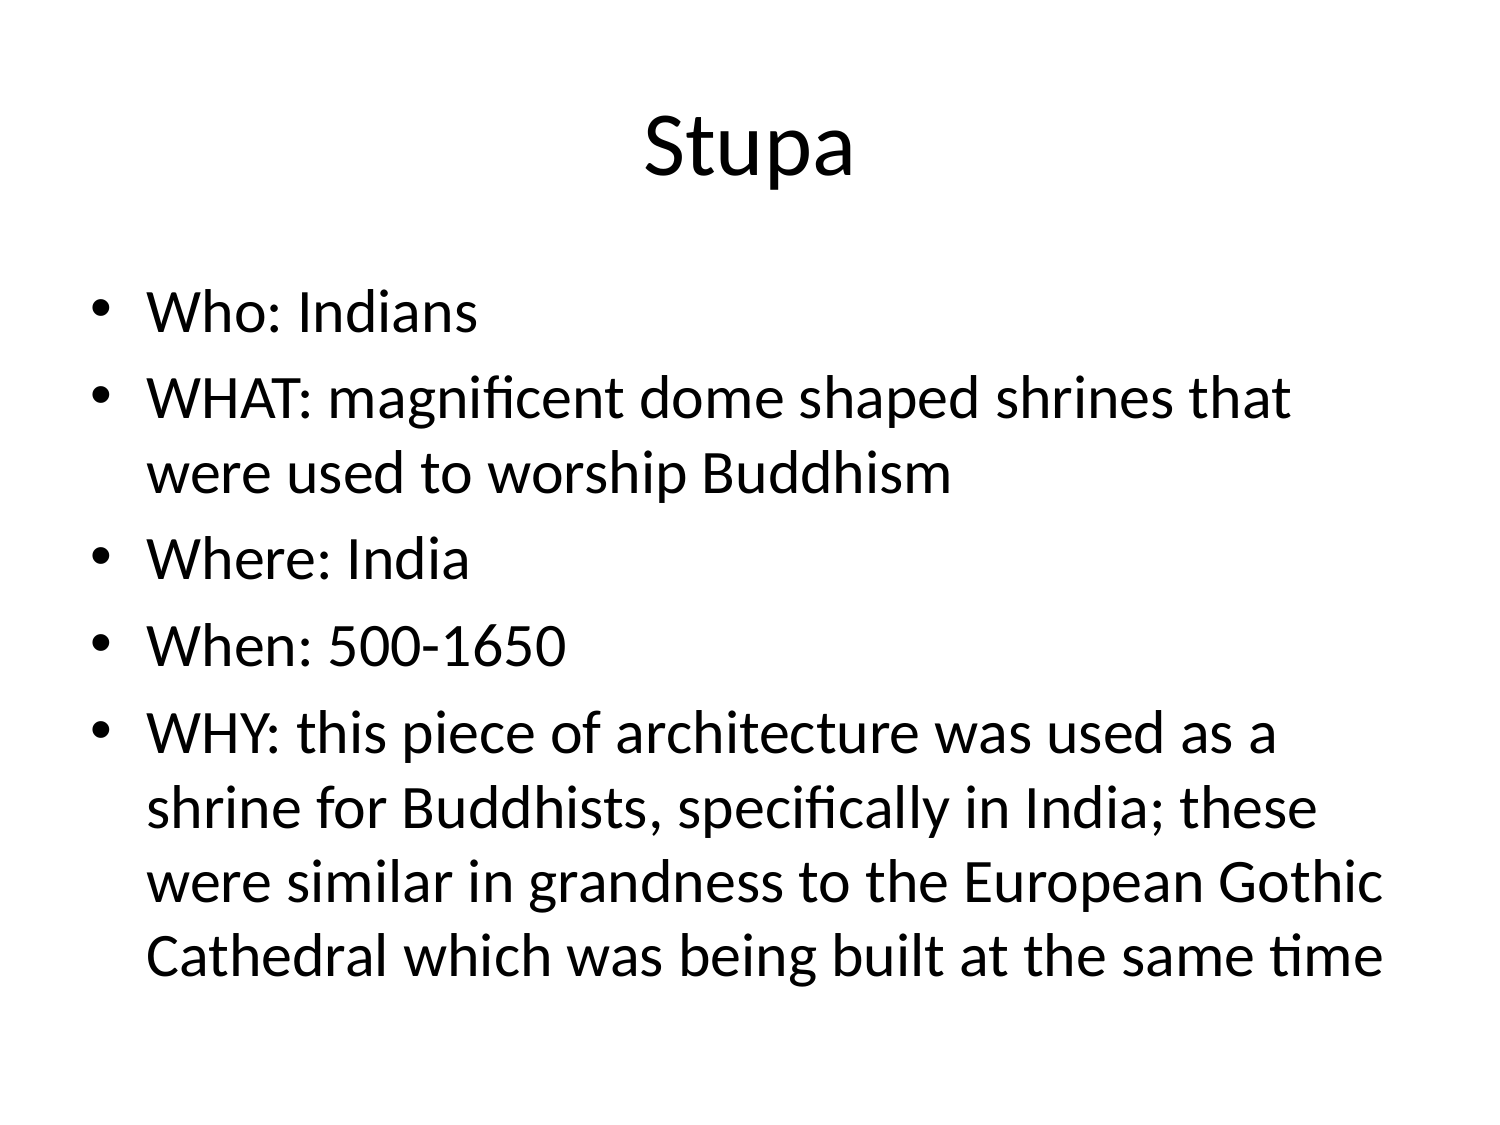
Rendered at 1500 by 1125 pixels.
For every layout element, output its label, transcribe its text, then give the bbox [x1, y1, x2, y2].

list Who: Indians WHAT: magnificent dome shaped shrines that were used to worship Buddhism Where: India When: 500-1650 WHY: this piece of architecture was used as a shrine for Buddhists, specifically in India; these were similar in grandness to the European Gothic Cathedral which was being built at the same time [75, 262, 1425, 1005]
title Stupa [75, 45, 1425, 233]
